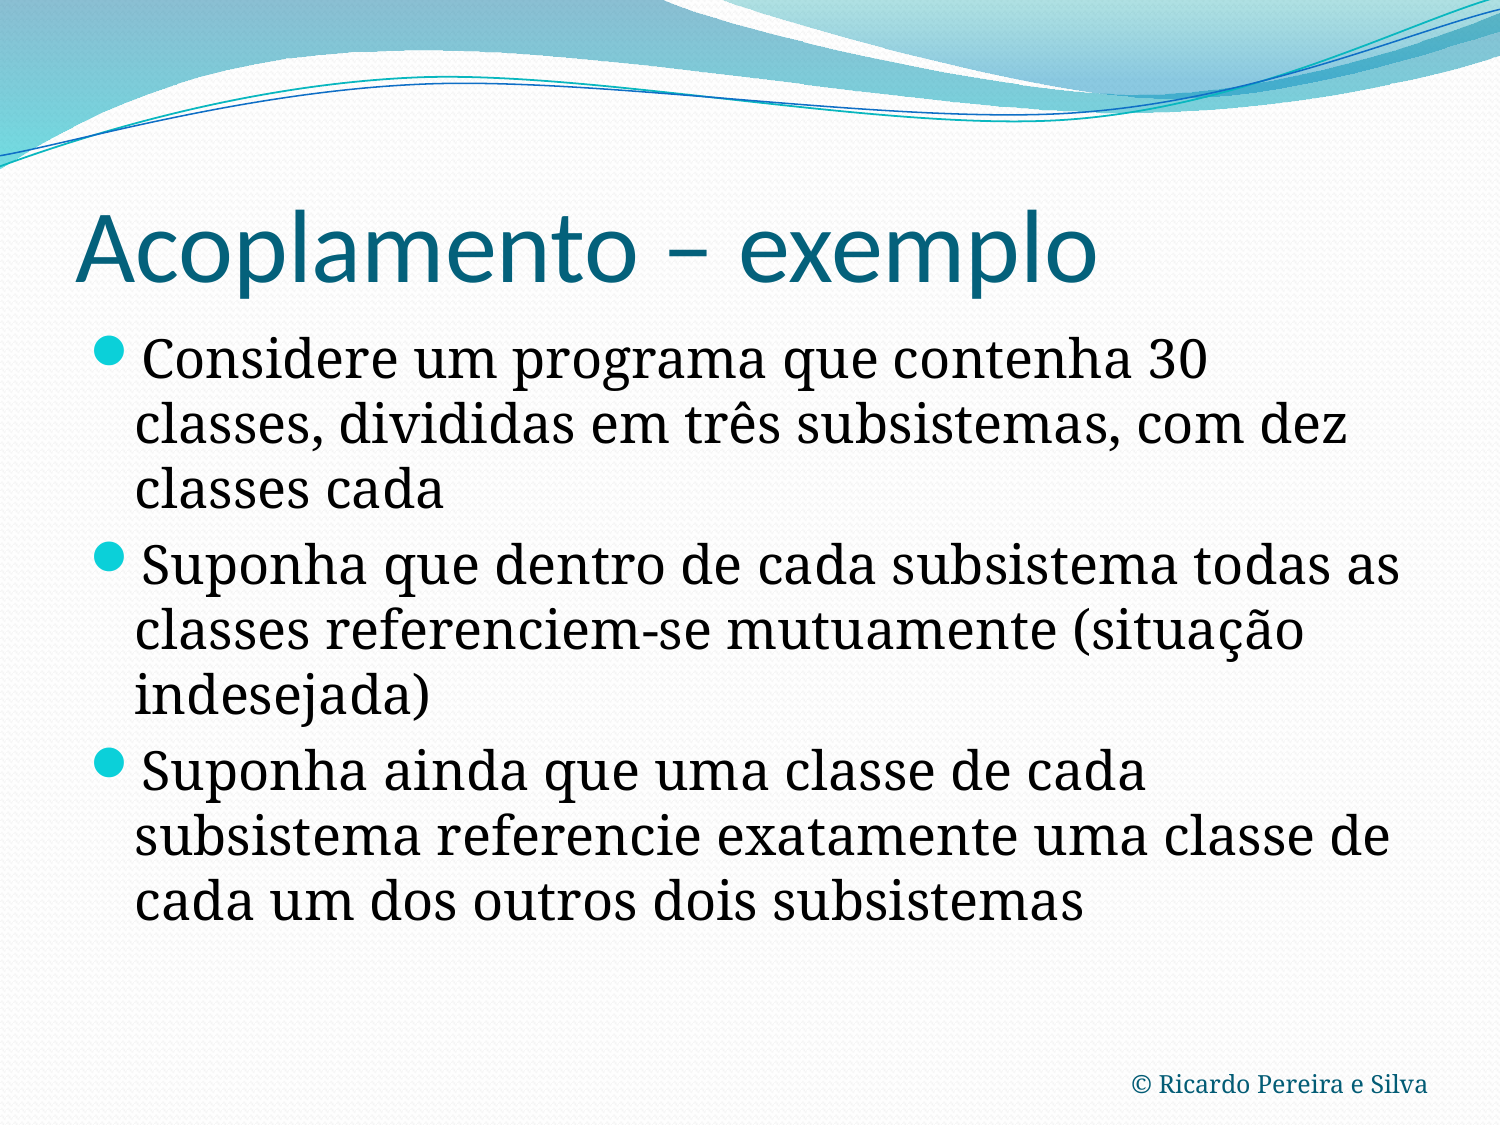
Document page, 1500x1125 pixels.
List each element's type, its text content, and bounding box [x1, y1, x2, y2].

footer © Ricardo Pereira e Silva [1101, 1042, 1429, 1103]
title Acoplamento – exemplo [75, 115, 1425, 303]
list Considere um programa que contenha 30 classes, divididas em três subsistemas, com dez classes cada Suponha que dentro de cada subsistema todas as classes referenciem-se mutuamente (situação indesejada) Suponha ainda que uma classe de cada subsistema referencie exatamente uma classe de cada um dos outros dois subsistemas [75, 317, 1425, 1020]
